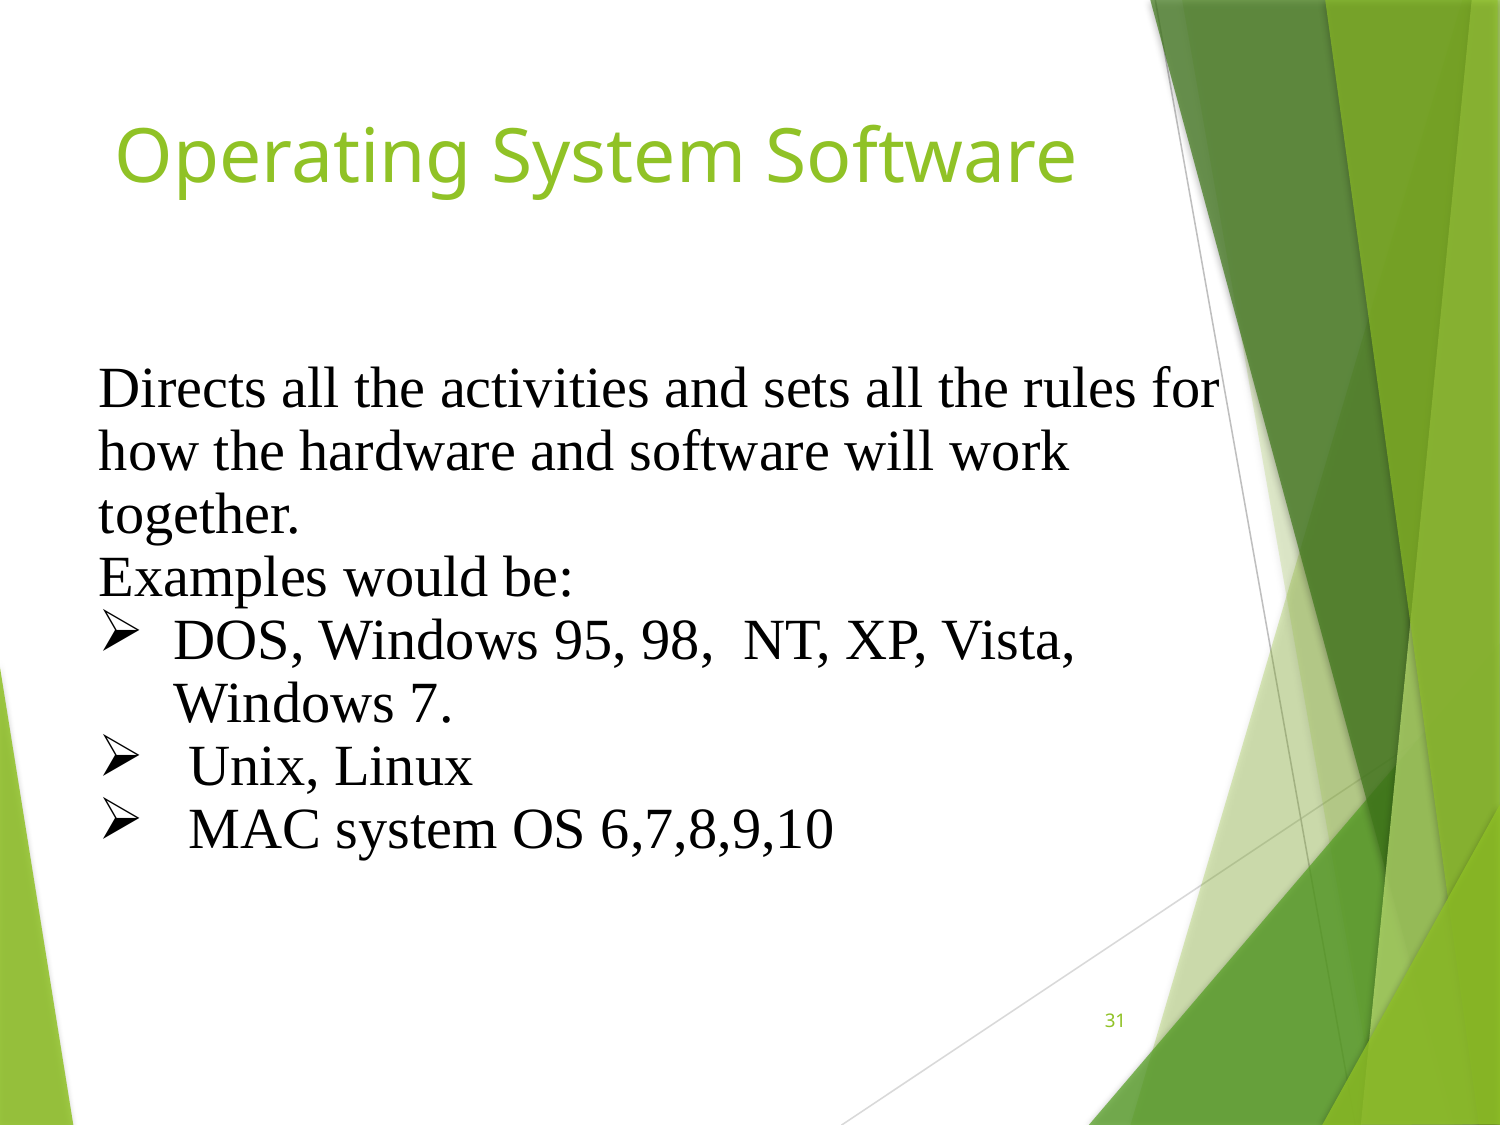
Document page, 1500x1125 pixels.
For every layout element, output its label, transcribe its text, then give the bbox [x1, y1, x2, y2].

text_box Directs all the activities and sets all the rules for how the hardware and software will work together. Examples would be: DOS, Windows 95, 98, NT, XP, Vista, Windows 7. Unix, Linux MAC system OS 6,7,8,9,10 [84, 349, 1237, 869]
title Operating System Software [99, 99, 1142, 317]
slide_number 31 [1057, 991, 1142, 1051]
